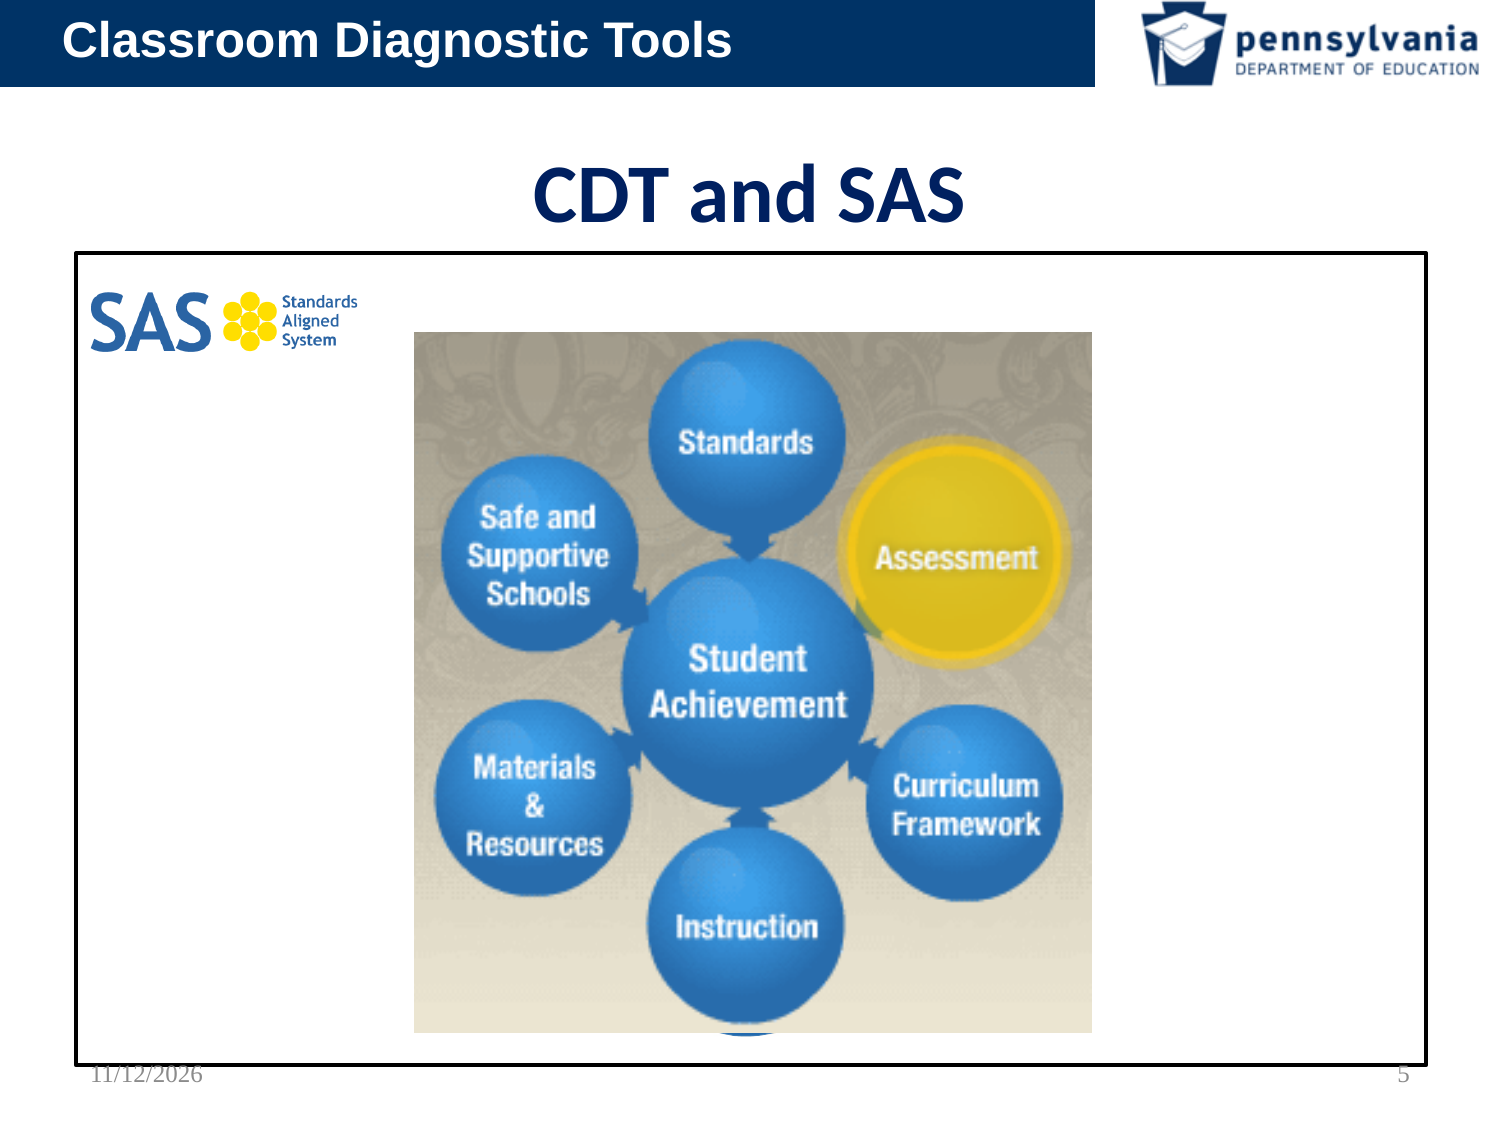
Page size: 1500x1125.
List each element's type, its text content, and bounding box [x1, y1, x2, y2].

slide_number 5 [1074, 1042, 1425, 1103]
title CDT and SAS [74, 44, 1426, 233]
picture [414, 332, 1092, 1037]
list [90, 291, 360, 352]
picture [1134, 0, 1485, 90]
text_box [74, 251, 1428, 1067]
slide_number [75, 1042, 425, 1103]
